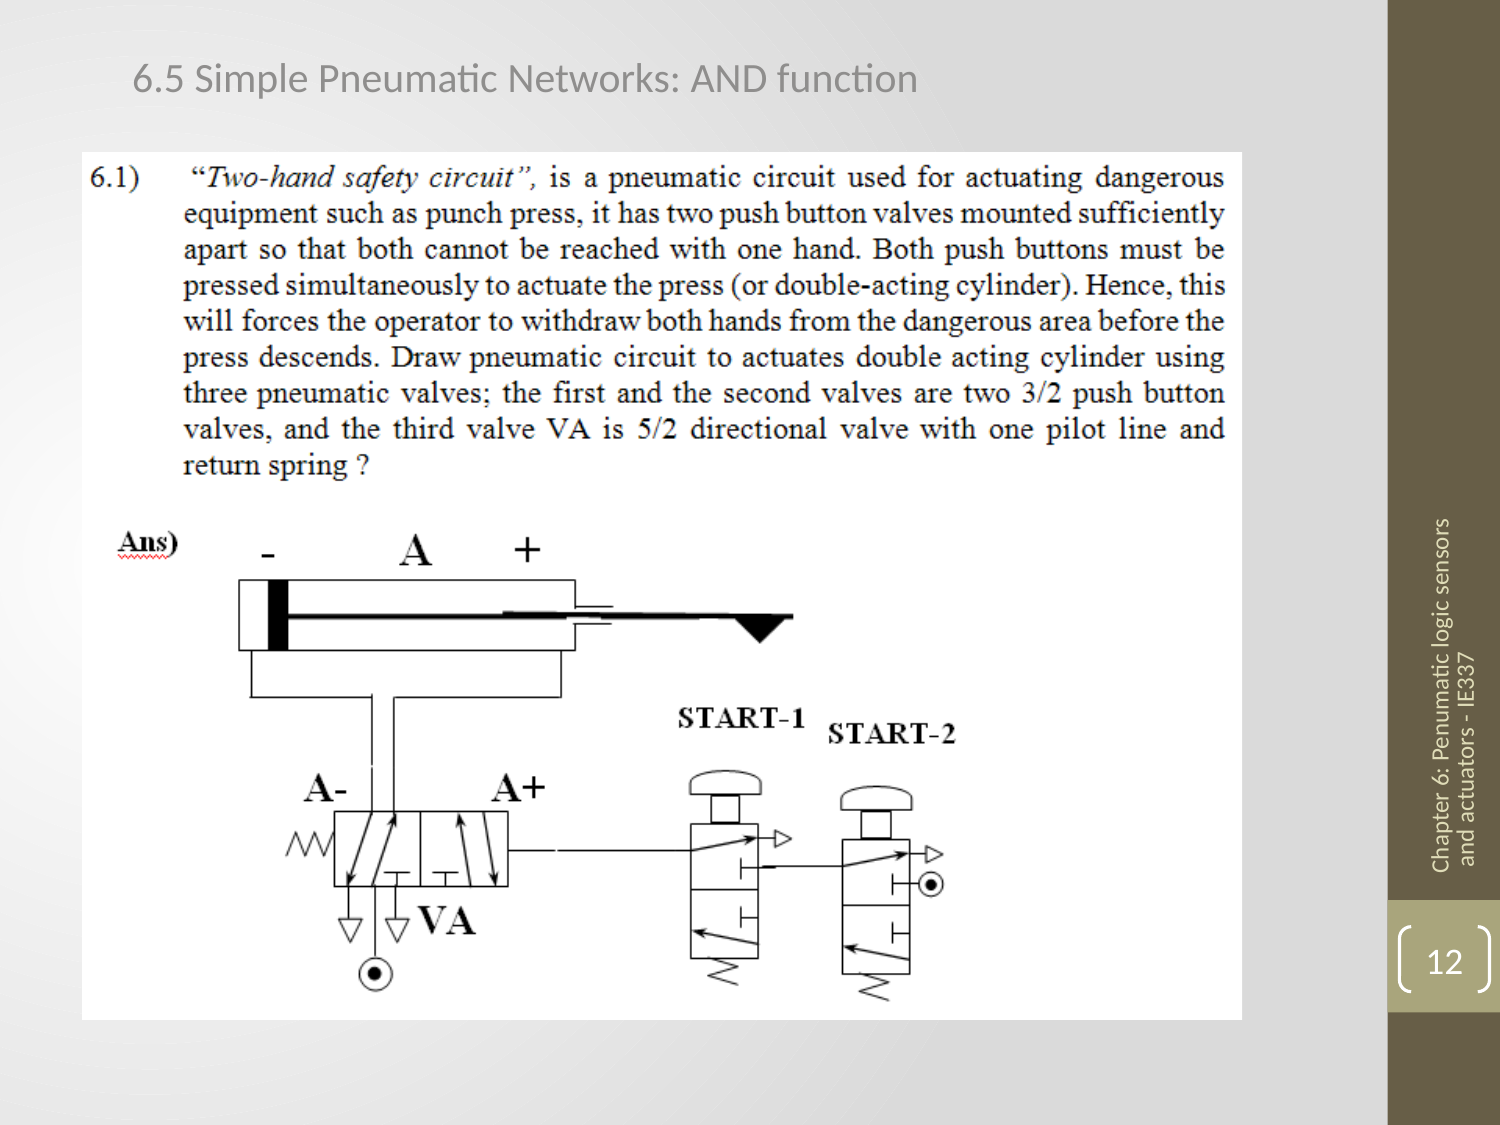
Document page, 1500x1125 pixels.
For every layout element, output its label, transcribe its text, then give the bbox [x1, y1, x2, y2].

text_box 6.5 Simple Pneumatic Networks: AND function [117, 43, 1325, 138]
slide_number 12 [1397, 925, 1492, 994]
footer Chapter 6: Penumatic logic sensors and actuators - IE337 [1408, 500, 1469, 889]
picture [81, 151, 1243, 1020]
